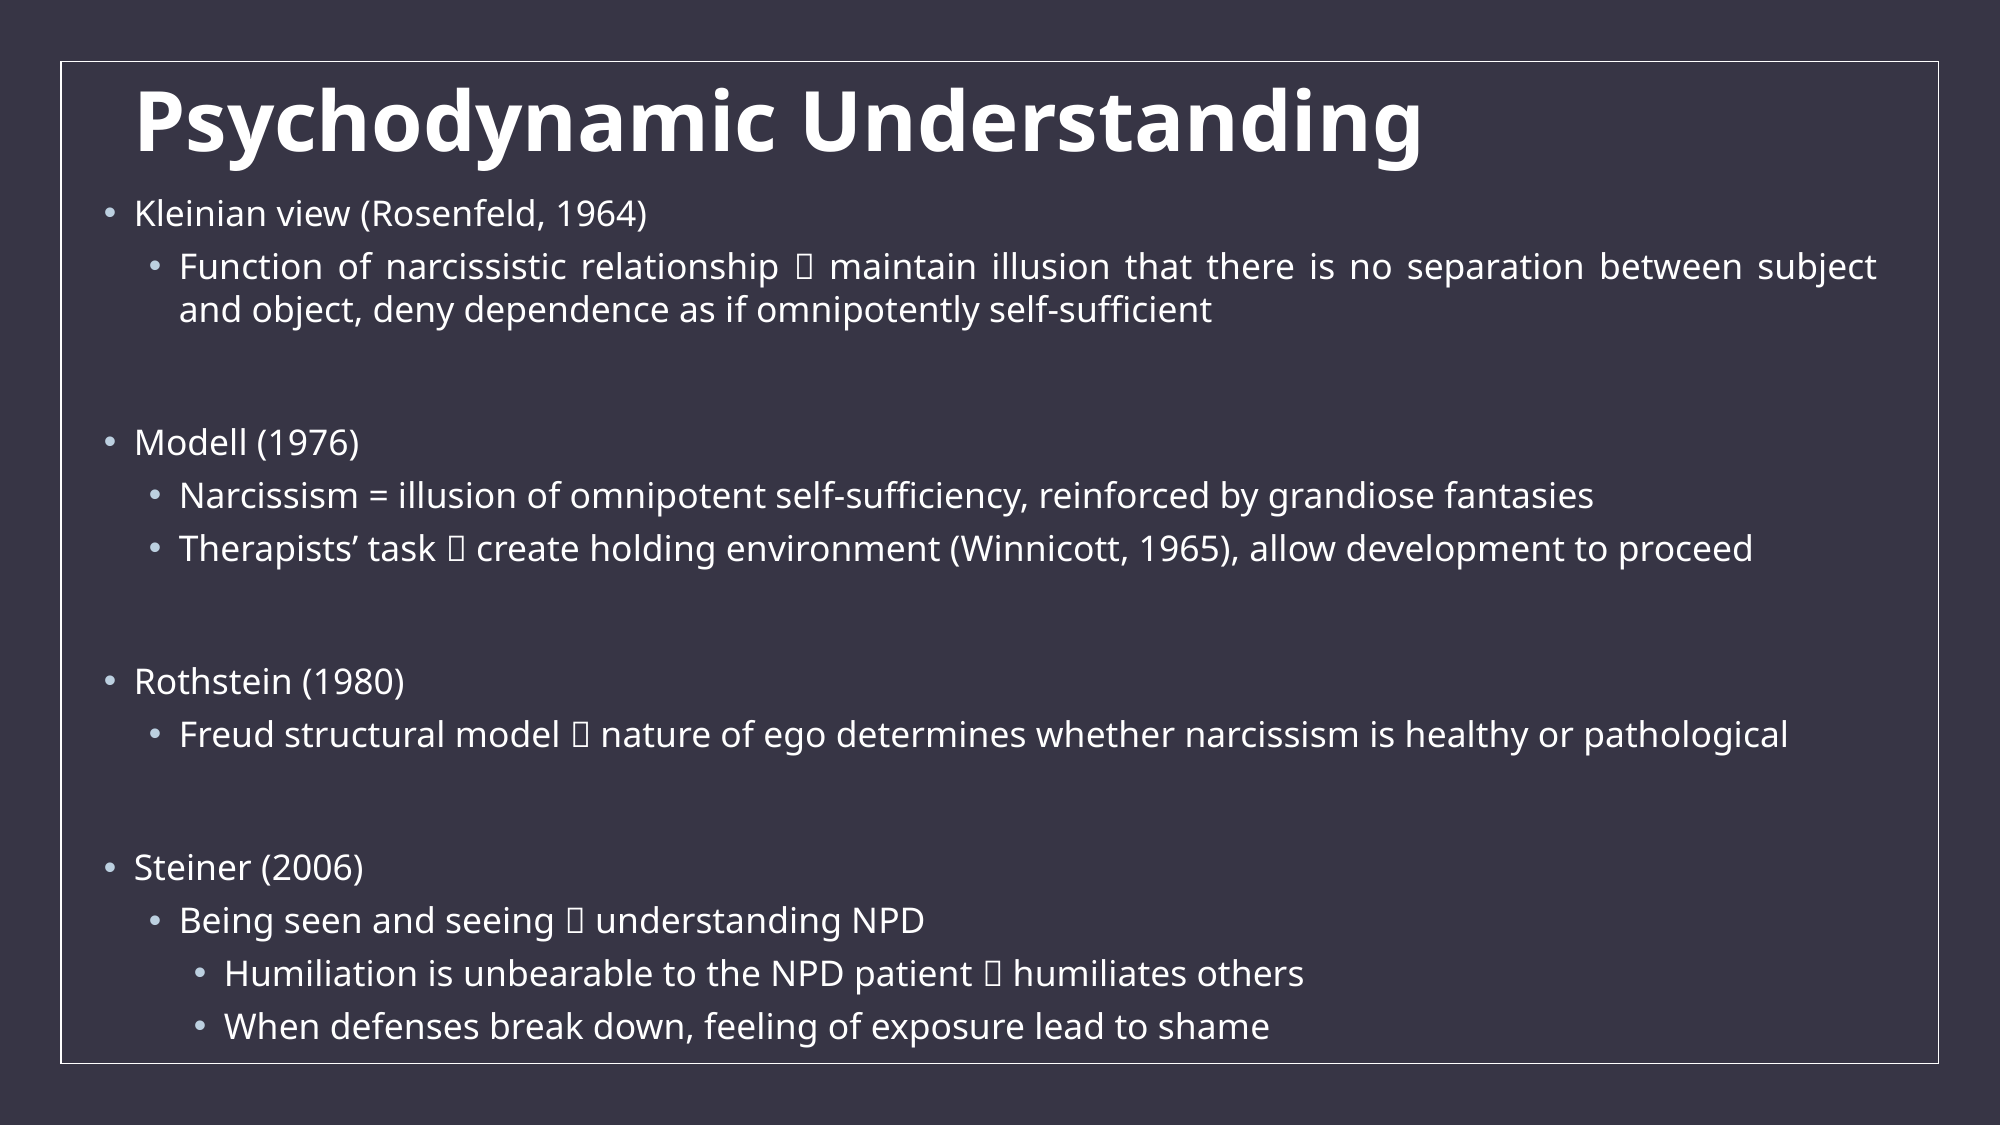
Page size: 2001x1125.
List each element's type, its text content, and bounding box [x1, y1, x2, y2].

title Psychodynamic Understanding [118, 88, 1769, 161]
list Kleinian view (Rosenfeld, 1964) Function of narcissistic relationship  maintain illusion that there is no separation between subject and object, deny dependence as if omnipotently self-sufficient Modell (1976) Narcissism = illusion of omnipotent self-sufficiency, reinforced by grandiose fantasies Therapists’ task  create holding environment (Winnicott, 1965), allow development to proceed Rothstein (1980) Freud structural model  nature of ego determines whether narcissism is healthy or pathological Steiner (2006) Being seen and seeing  understanding NPD Humiliation is unbearable to the NPD patient  humiliates others When defenses break down, feeling of exposure lead to shame [88, 183, 1893, 1050]
